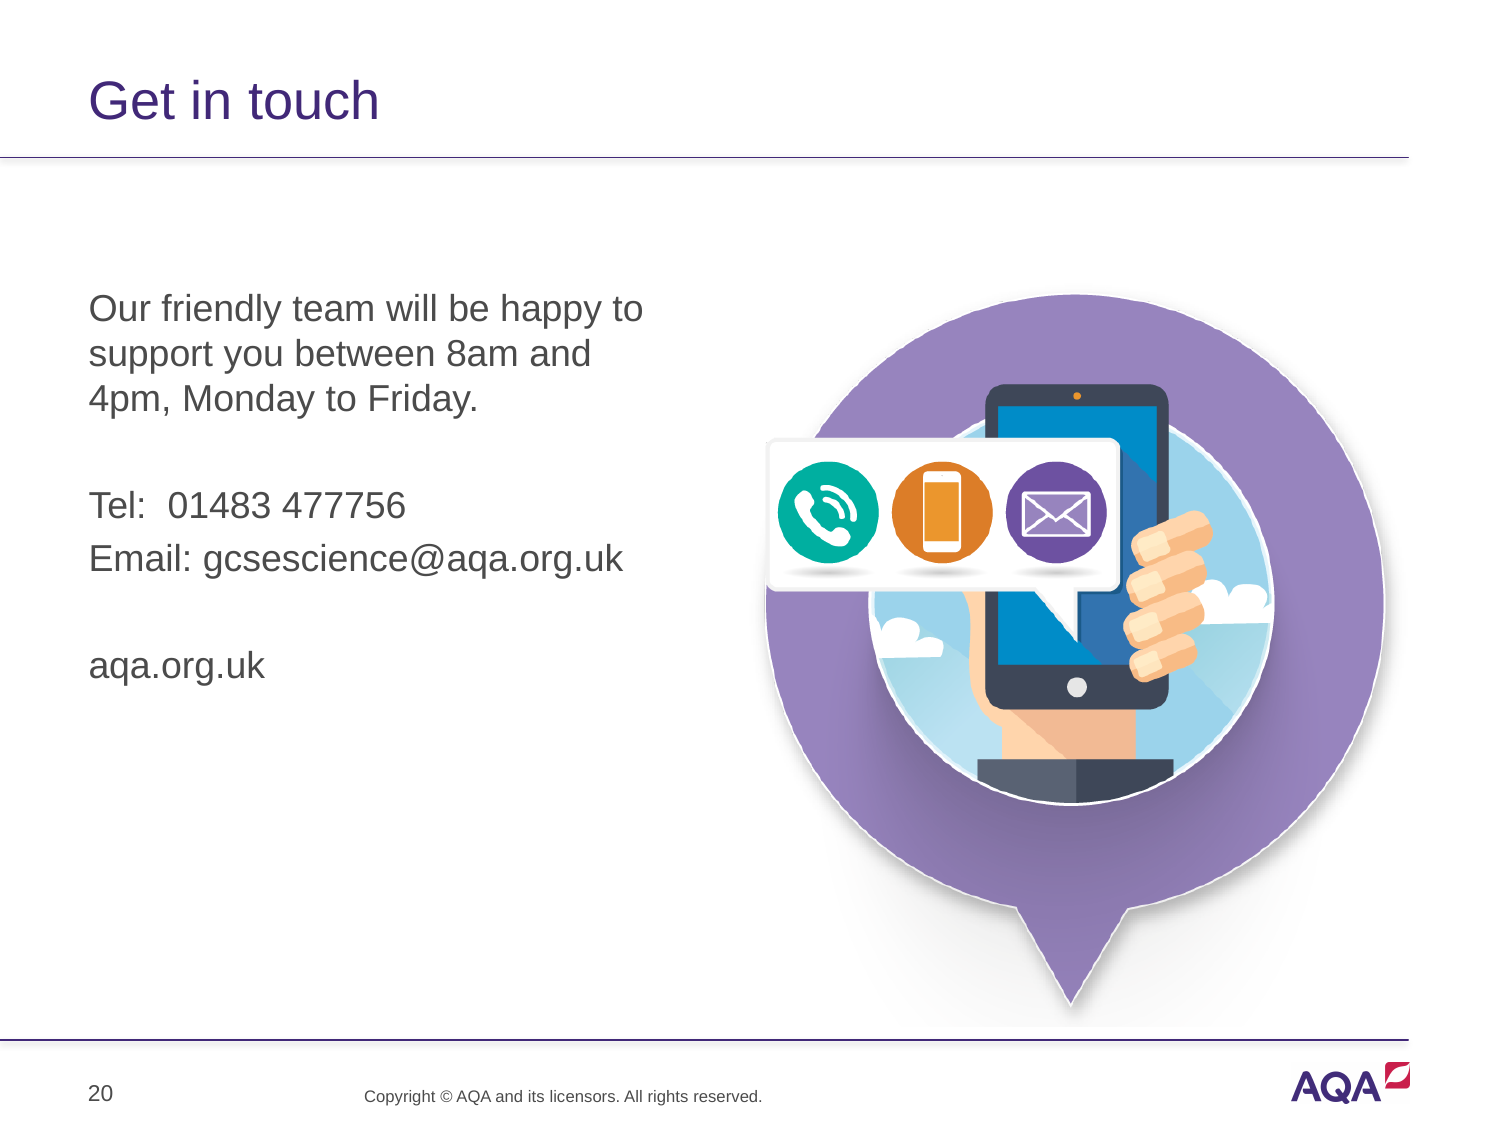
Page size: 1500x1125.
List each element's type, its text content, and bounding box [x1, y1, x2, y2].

slide_number 20 [72, 1062, 188, 1123]
list Our friendly team will be happy to support you between 8am and 4pm, Monday to Friday. Tel: 01483 477756 Email: gcsescience@aqa.org.uk aqa.org.uk [88, 284, 675, 1007]
picture [1291, 1062, 1410, 1104]
picture [746, 273, 1410, 1027]
footer Copyright © AQA and its licensors. All rights reserved. [249, 1084, 764, 1124]
title Get in touch [88, 72, 1409, 144]
